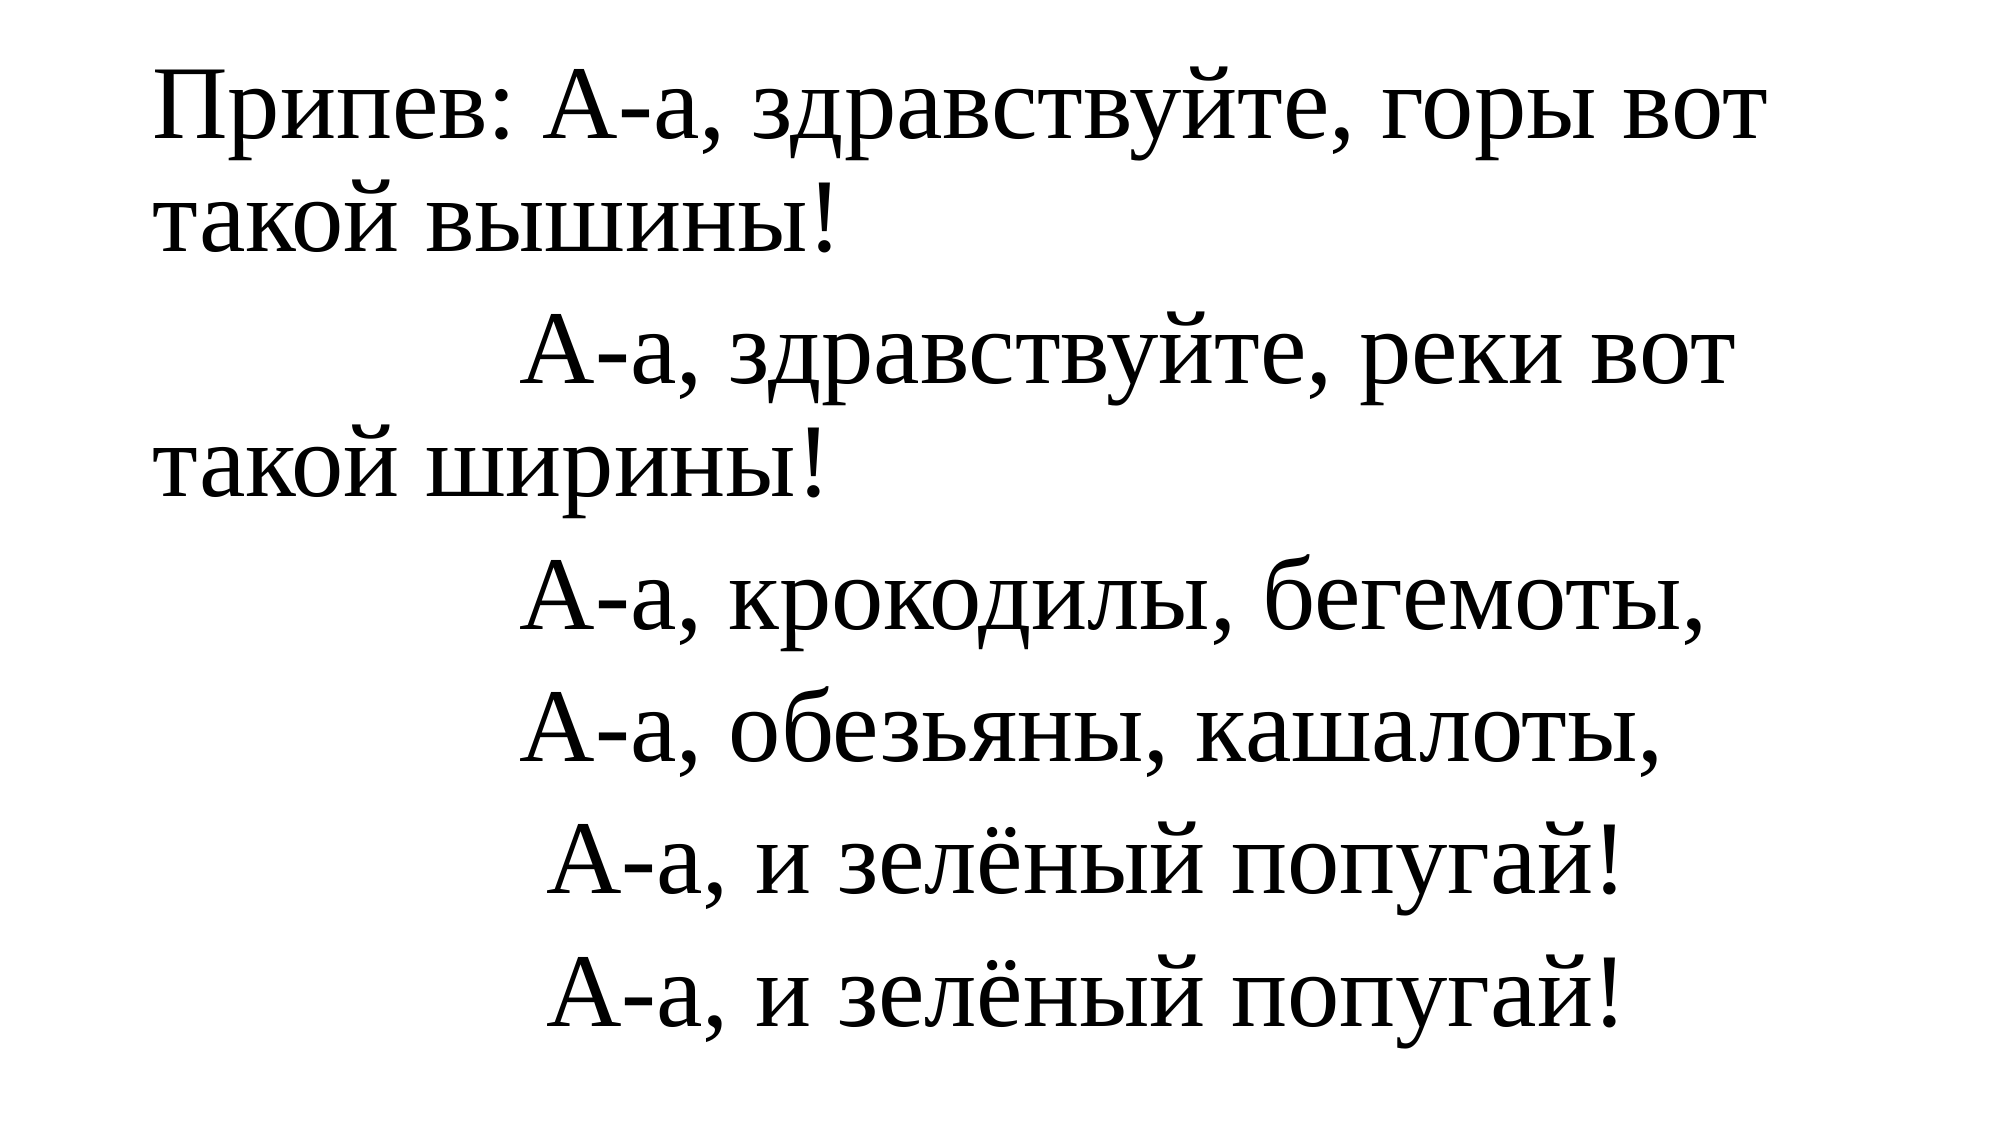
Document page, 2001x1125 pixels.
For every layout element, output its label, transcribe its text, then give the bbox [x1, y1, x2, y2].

list Припев: А-а, здравствуйте, горы вот такой вышины! А-а, здравствуйте, реки вот такой ширины! А-а, крокодилы, бегемоты, А-а, обезьяны, кашалоты, А-а, и зелёный попугай! А-а, и зелёный попугай! [137, 40, 1863, 1064]
